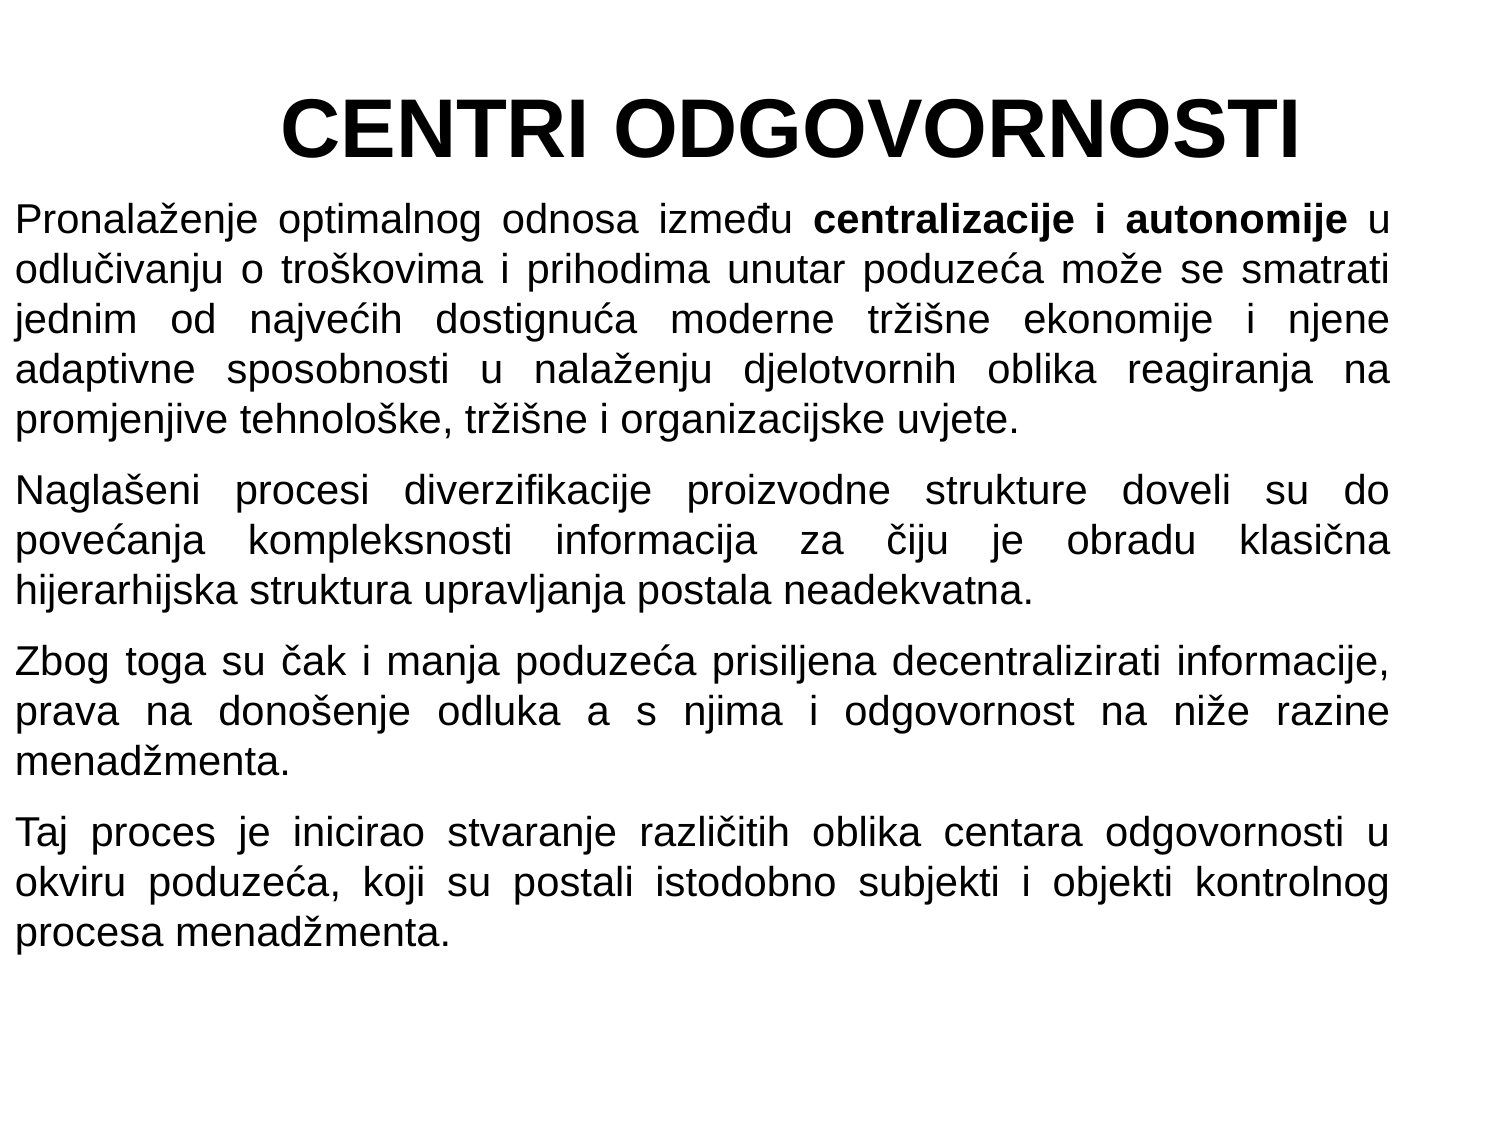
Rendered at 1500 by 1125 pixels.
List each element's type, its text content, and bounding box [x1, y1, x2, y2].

subtitle CENTRI ODGOVORNOSTI [135, 78, 1471, 185]
text_box Pronalaženje optimalnog odnosa između centralizacije i autonomije u odlučivanju o troškovima i prihodima unutar poduzeća može se smatrati jednim od najvećih dostignuća moderne tržišne ekonomije i njene adaptivne sposobnosti u nalaženju djelotvornih oblika reagiranja na promjenjive tehnološke, tržišne i organizacijske uvjete. Naglašeni procesi diverzifikacije proizvodne strukture doveli su do povećanja kompleksnosti informacija za čiju je obradu klasična hijerarhijska struktura upravljanja postala neadekvatna. Zbog toga su čak i manja poduzeća prisiljena decentralizirati informacije, prava na donošenje odluka a s njima i odgovornost na niže razine menadžmenta. Taj proces je inicirao stvaranje različitih oblika centara odgovornosti u okviru poduzeća, koji su postali istodobno subjekti i objekti kontrolnog procesa menadžmenta. [0, 184, 1406, 963]
